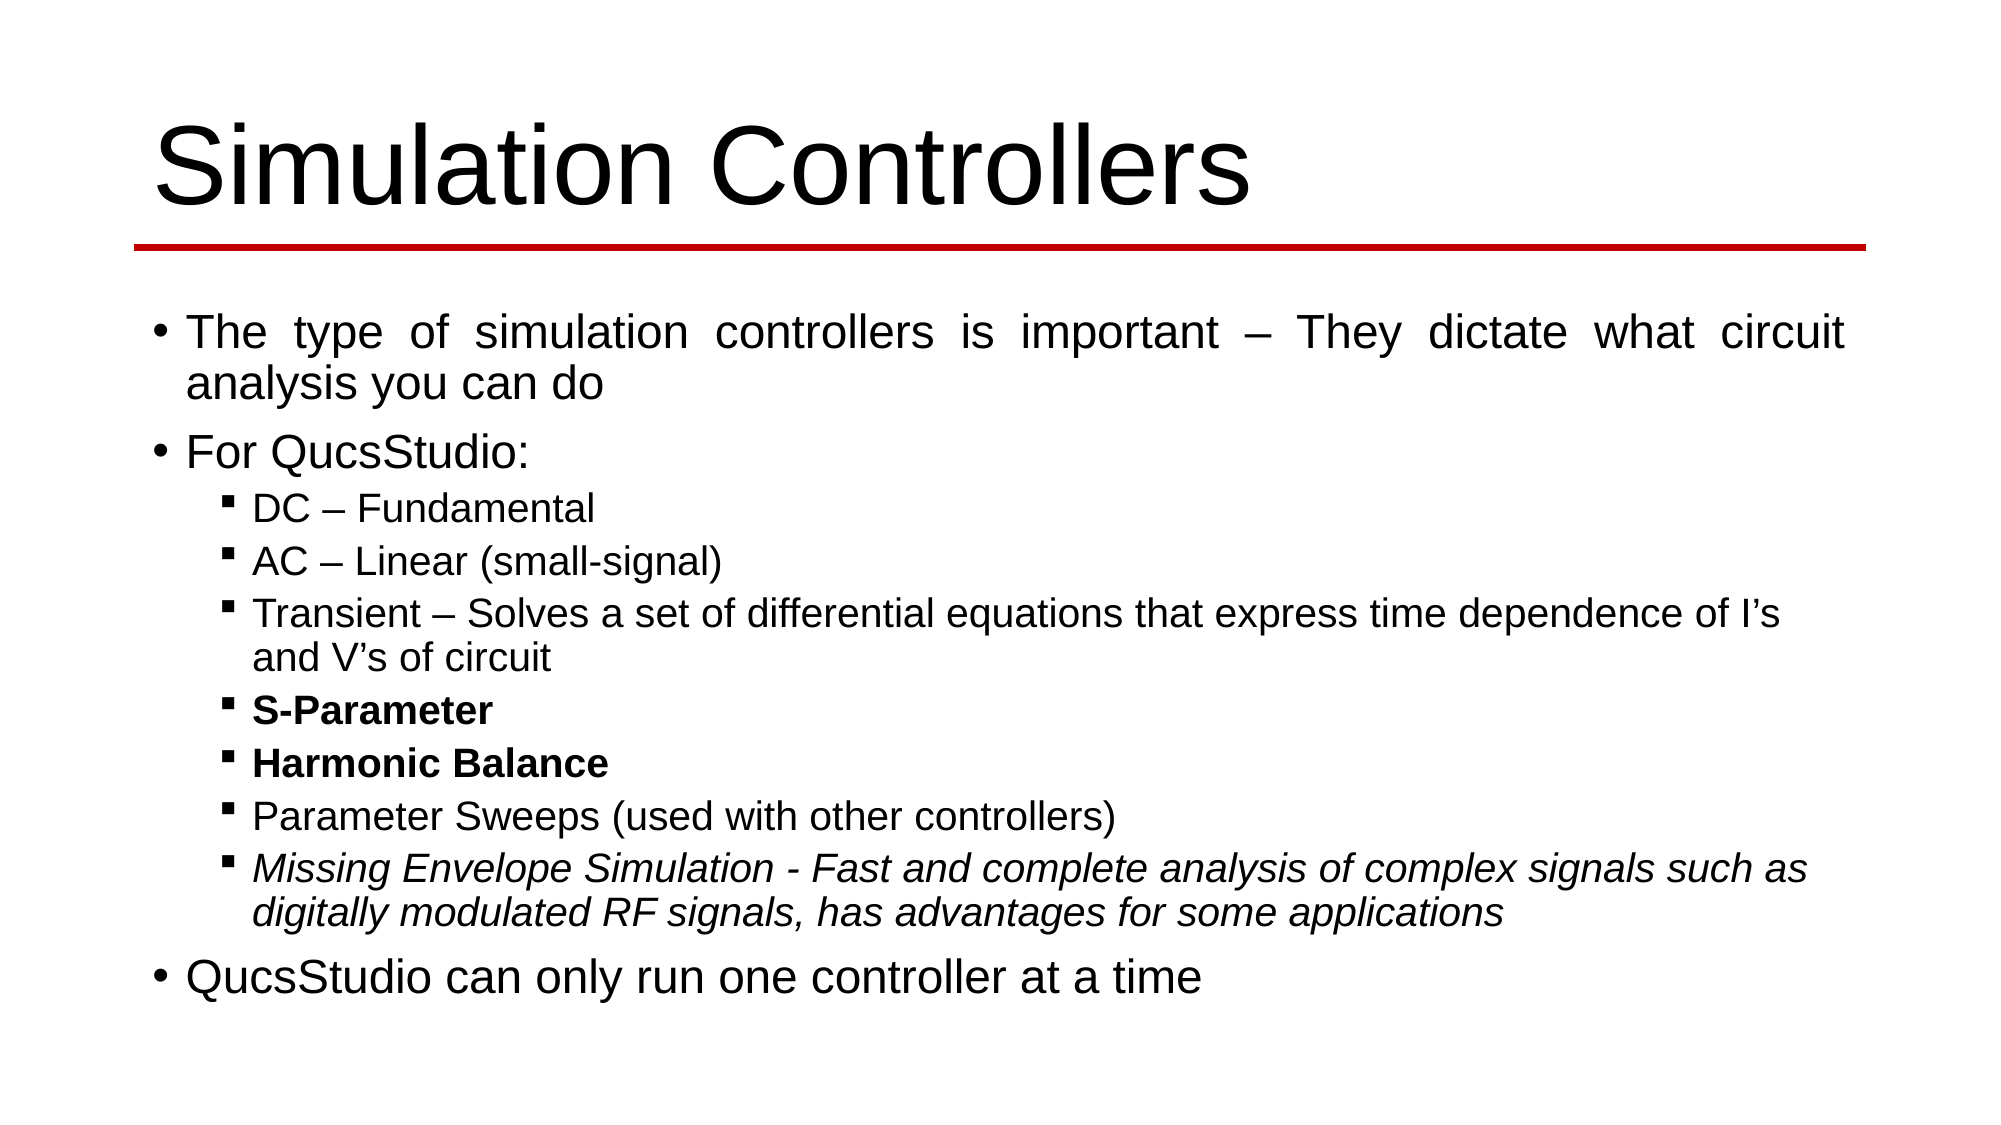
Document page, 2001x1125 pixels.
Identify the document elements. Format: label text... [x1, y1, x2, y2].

title Simulation Controllers [137, 59, 1863, 278]
list The type of simulation controllers is important – They dictate what circuit analysis you can do For QucsStudio: DC – Fundamental AC – Linear (small-signal) Transient – Solves a set of differential equations that express time dependence of I’s and V’s of circuit S-Parameter Harmonic Balance Parameter Sweeps (used with other controllers) Missing Envelope Simulation - Fast and complete analysis of complex signals such as digitally modulated RF signals, has advantages for some applications QucsStudio can only run one controller at a time [137, 299, 1863, 1014]
